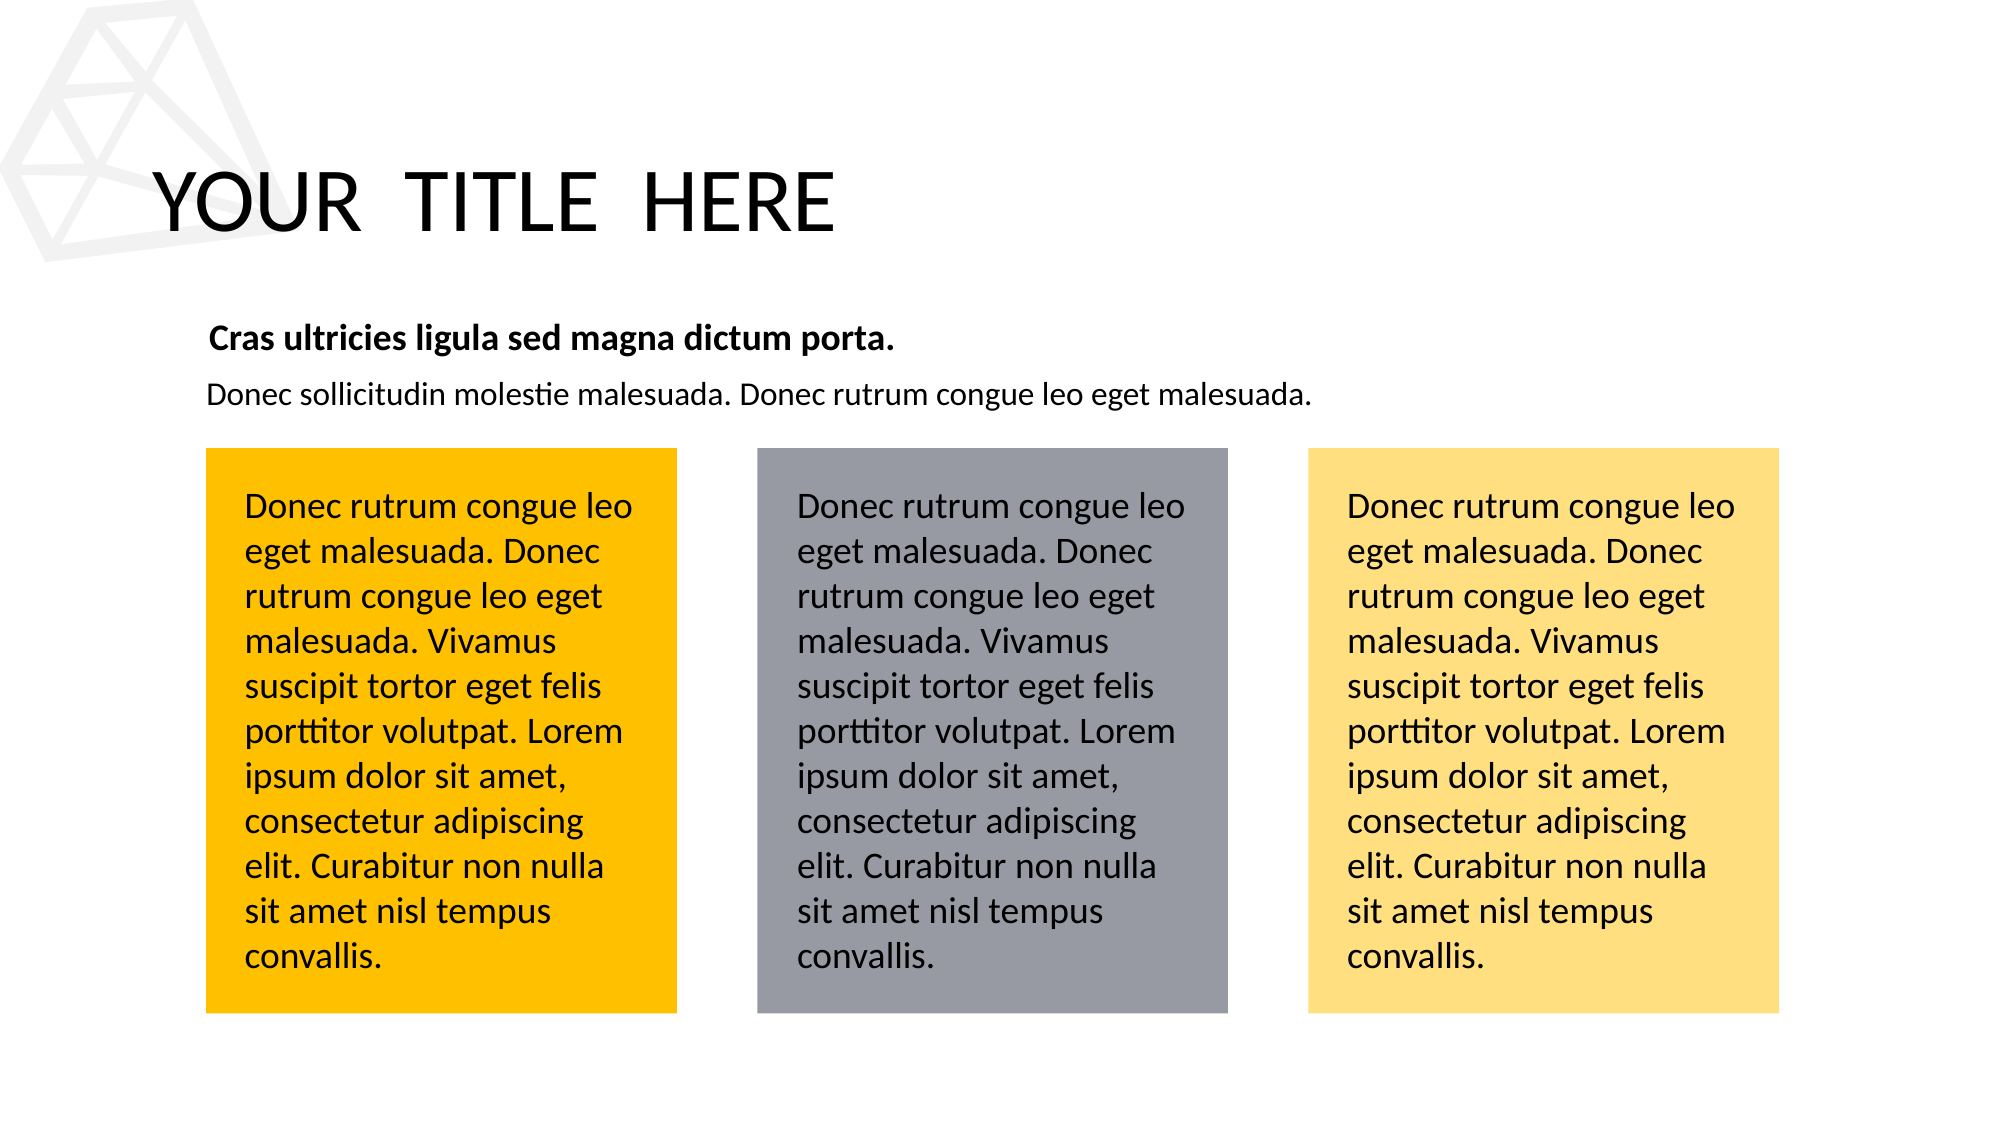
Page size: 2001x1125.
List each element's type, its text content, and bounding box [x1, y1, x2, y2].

title YOUR TITLE HERE [137, 59, 1863, 259]
text_box Cras ultricies ligula sed magna dictum porta. [194, 305, 912, 364]
text_box [205, 447, 678, 1014]
text_box [756, 447, 1229, 1014]
text_box Donec rutrum congue leo eget malesuada. Donec rutrum congue leo eget malesuada. Vivamus suscipit tortor eget felis porttitor volutpat. Lorem ipsum dolor sit amet, consectetur adipiscing elit. Curabitur non nulla sit amet nisl tempus convallis. [782, 473, 1206, 984]
text_box Donec rutrum congue leo eget malesuada. Donec rutrum congue leo eget malesuada. Vivamus suscipit tortor eget felis porttitor volutpat. Lorem ipsum dolor sit amet, consectetur adipiscing elit. Curabitur non nulla sit amet nisl tempus convallis. [1332, 473, 1756, 984]
text_box Donec rutrum congue leo eget malesuada. Donec rutrum congue leo eget malesuada. Vivamus suscipit tortor eget felis porttitor volutpat. Lorem ipsum dolor sit amet, consectetur adipiscing elit. Curabitur non nulla sit amet nisl tempus convallis. [229, 473, 653, 984]
text_box [1307, 447, 1780, 1014]
text_box Donec sollicitudin molestie malesuada. Donec rutrum congue leo eget malesuada. [191, 364, 1403, 420]
